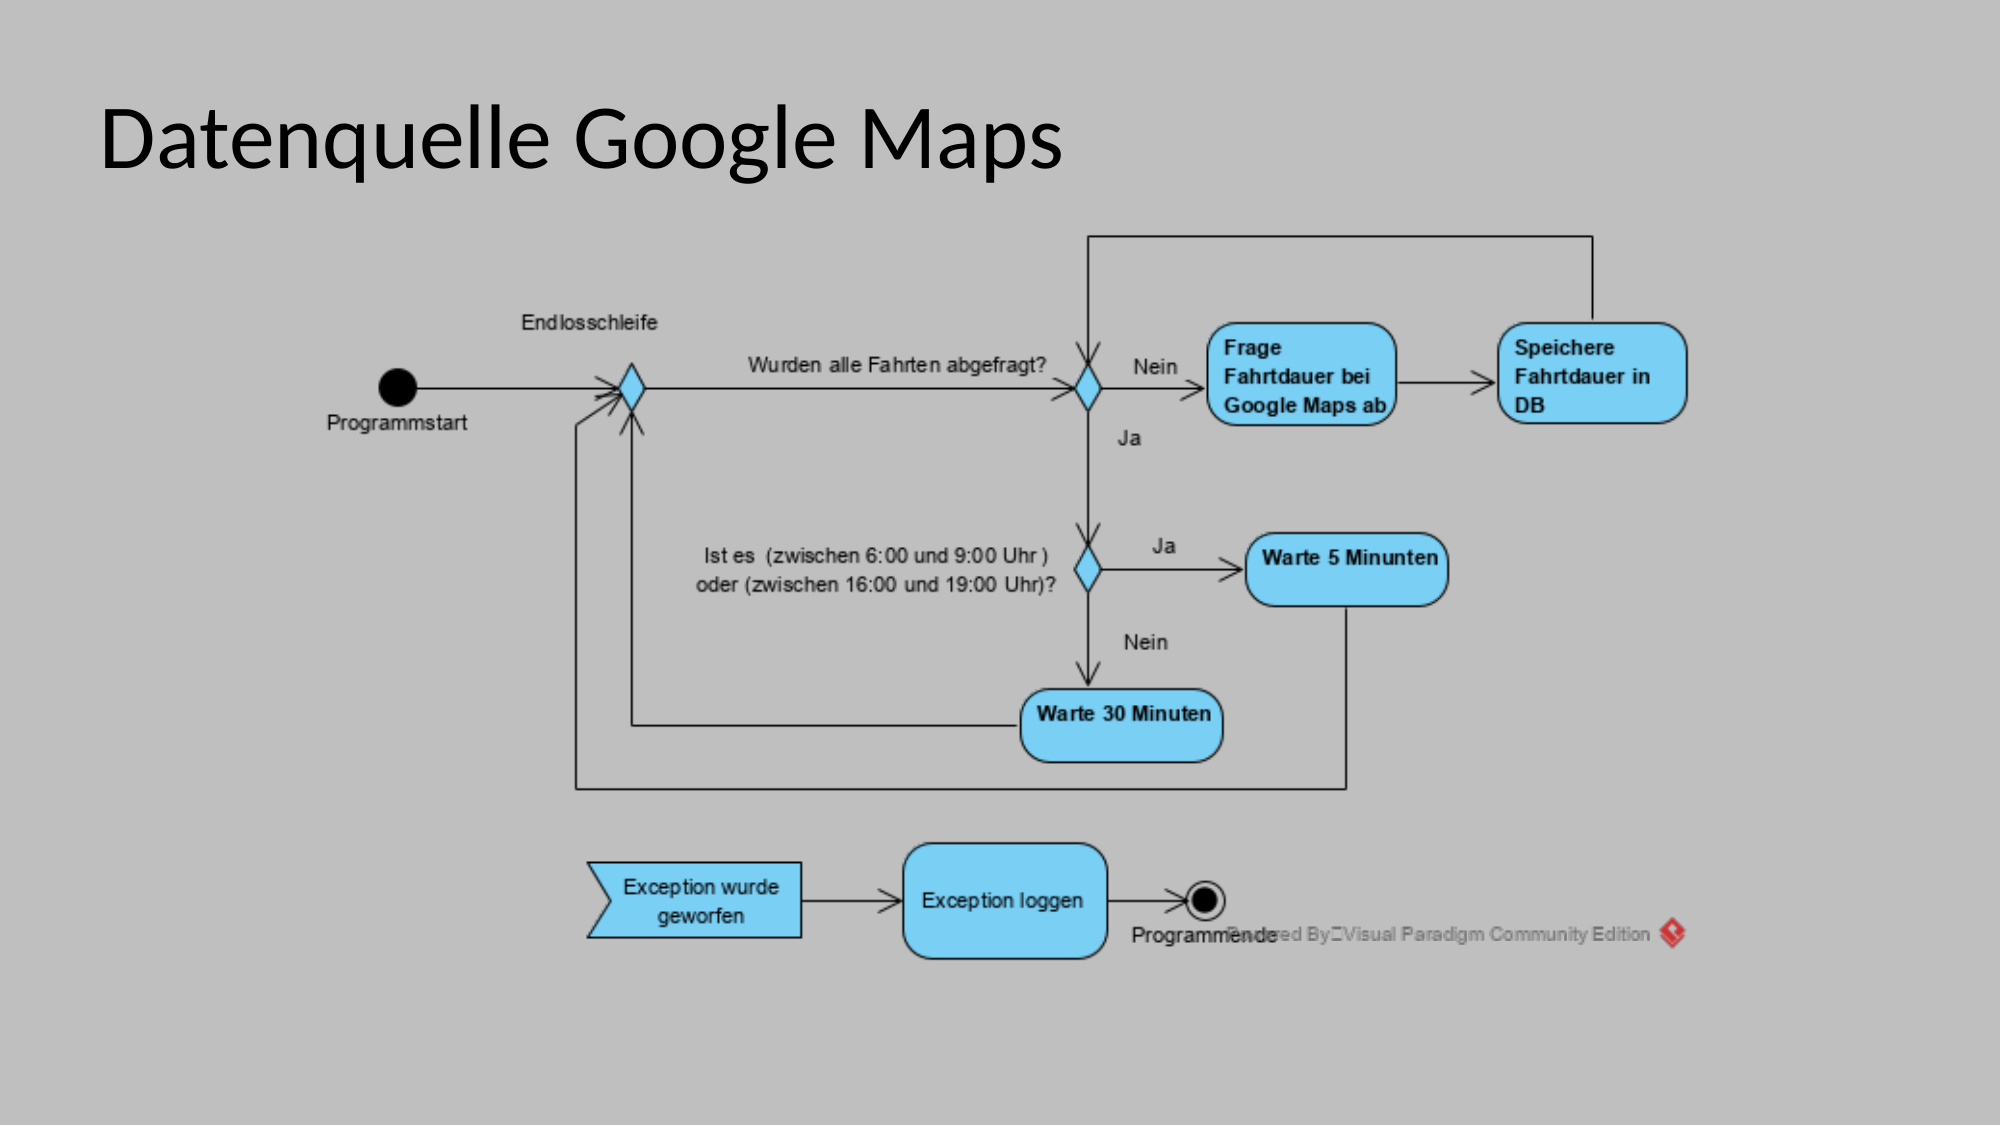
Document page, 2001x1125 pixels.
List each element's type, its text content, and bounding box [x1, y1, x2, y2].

title Datenquelle Google Maps [99, 44, 1900, 233]
picture [303, 232, 1696, 967]
